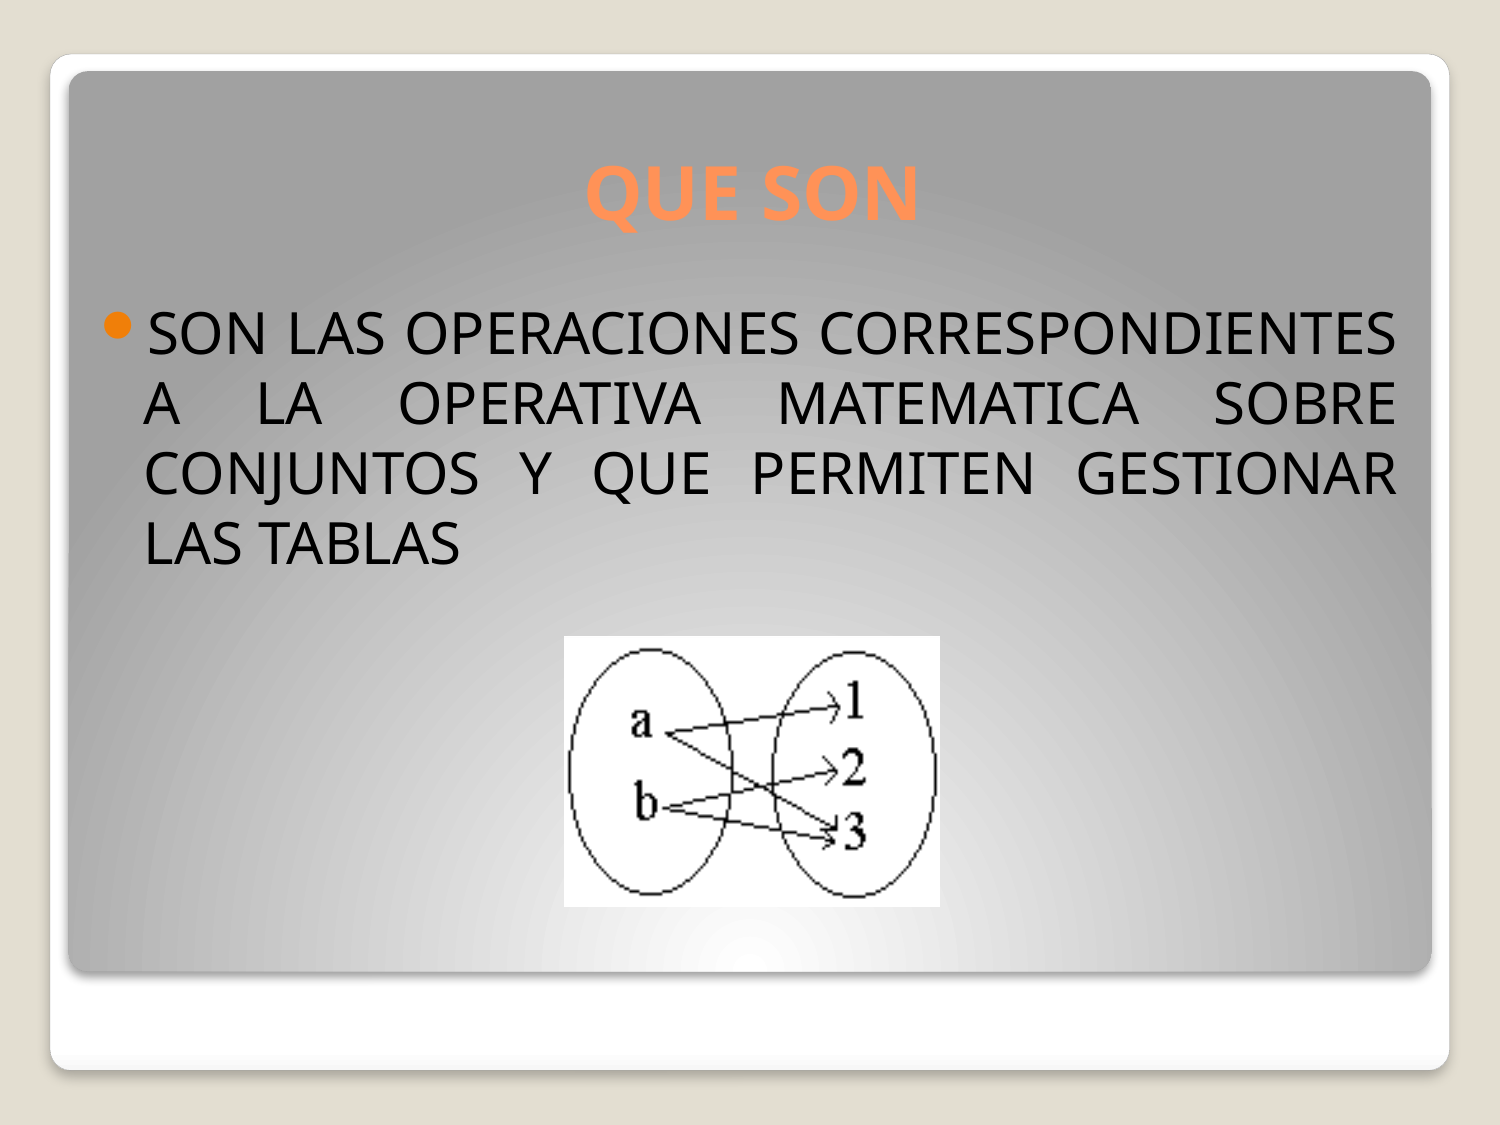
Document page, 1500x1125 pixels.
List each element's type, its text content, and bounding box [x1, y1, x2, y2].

list SON LAS OPERACIONES CORRESPONDIENTES A LA OPERATIVA MATEMATICA SOBRE CONJUNTOS Y QUE PERMITEN GESTIONAR LAS TABLAS [70, 281, 1413, 969]
title QUE SON [82, 70, 1425, 243]
picture [564, 636, 940, 907]
